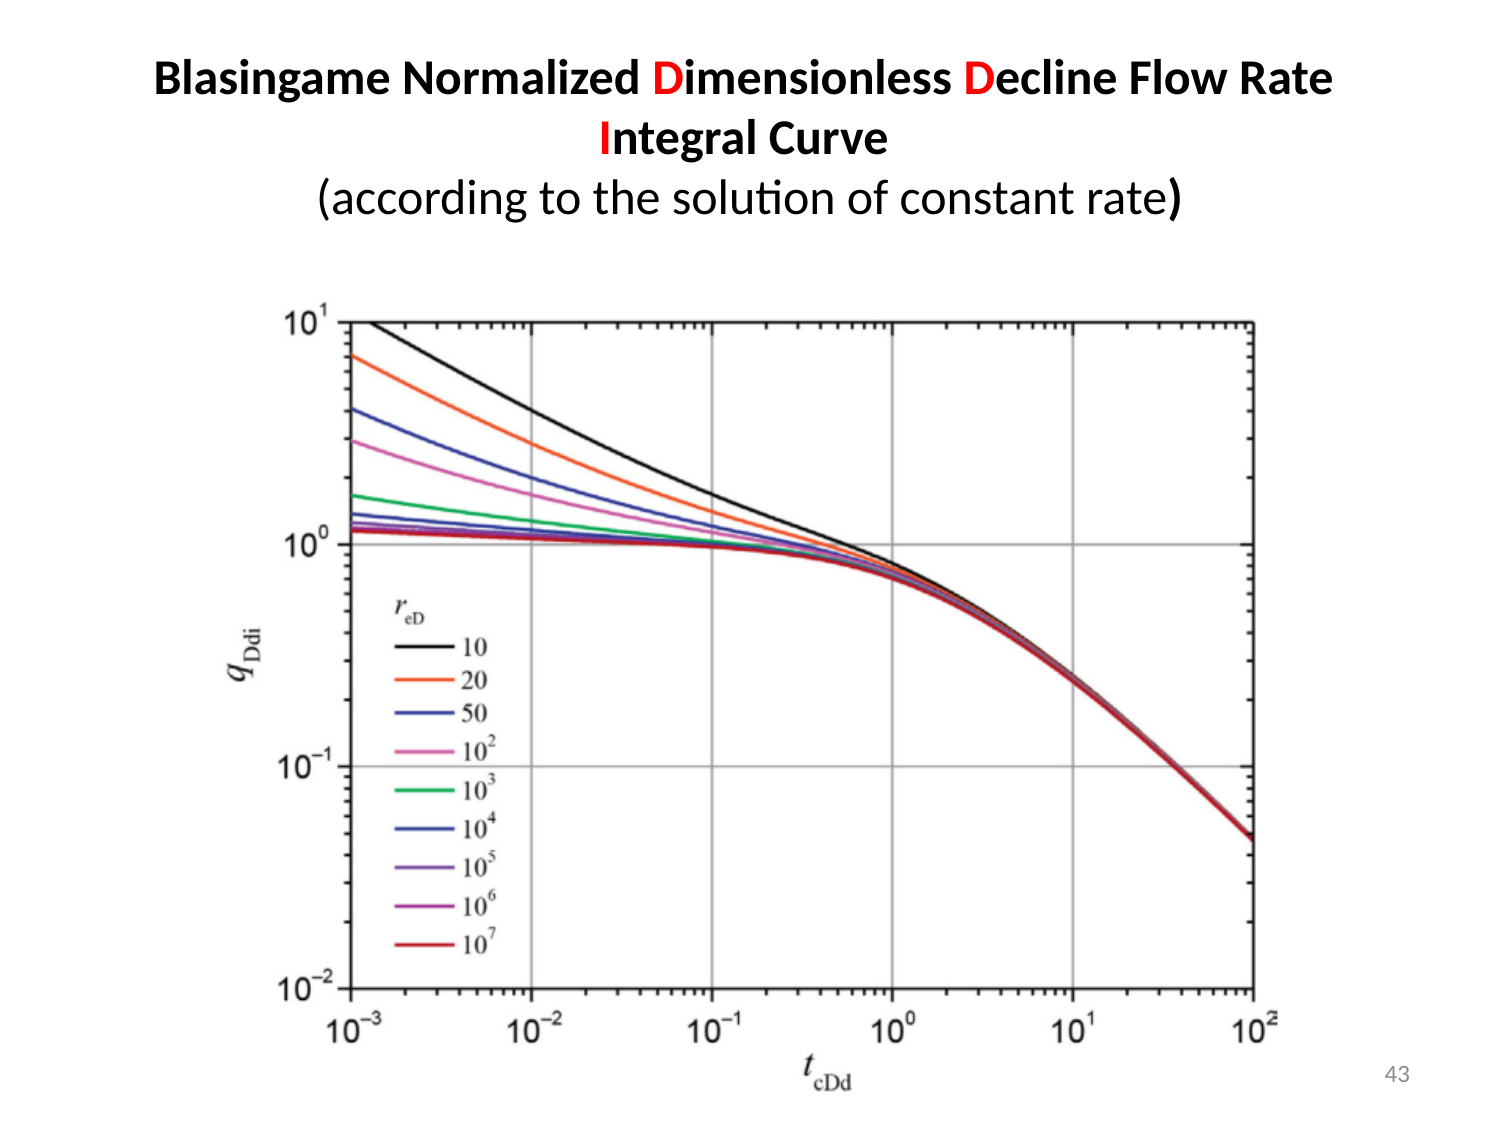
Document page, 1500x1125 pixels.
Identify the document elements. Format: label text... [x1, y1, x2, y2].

text_box Blasingame Normalized Dimensionless Decline Flow Rate Integral Curve (according to the solution of constant rate) [62, 37, 1425, 233]
slide_number 43 [1314, 1042, 1425, 1103]
picture [178, 287, 1309, 1107]
